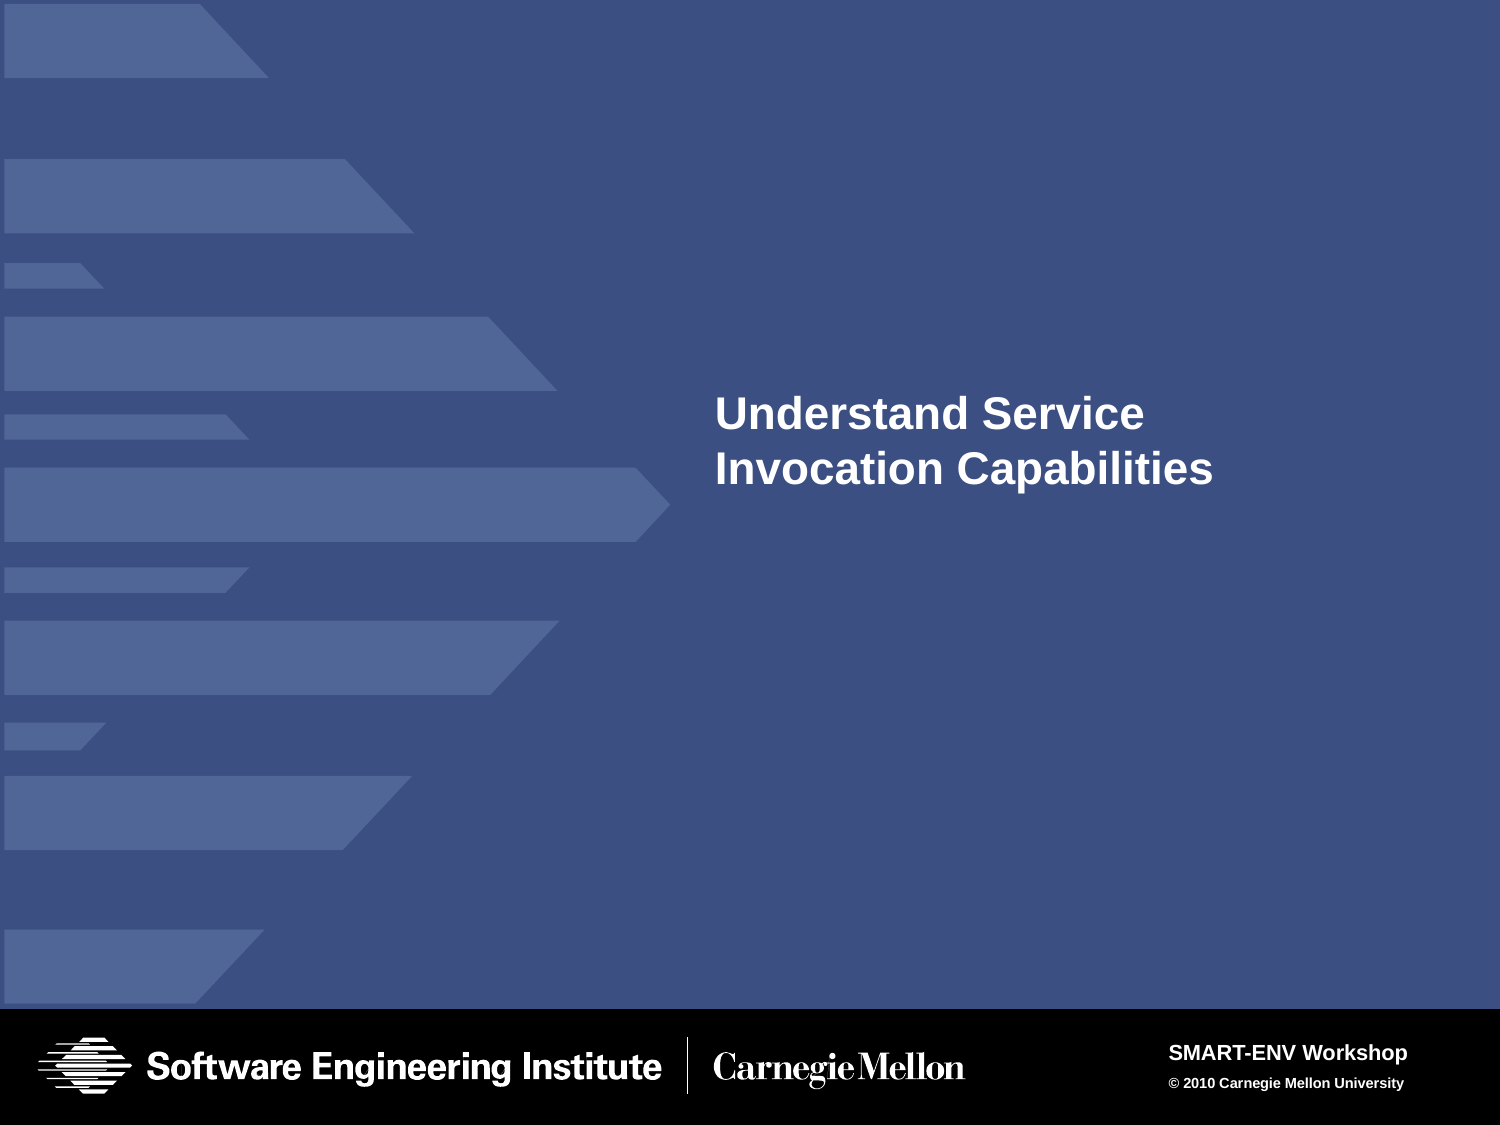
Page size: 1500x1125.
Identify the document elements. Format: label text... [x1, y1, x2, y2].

title Understand Service Invocation Capabilities [699, 376, 1401, 503]
